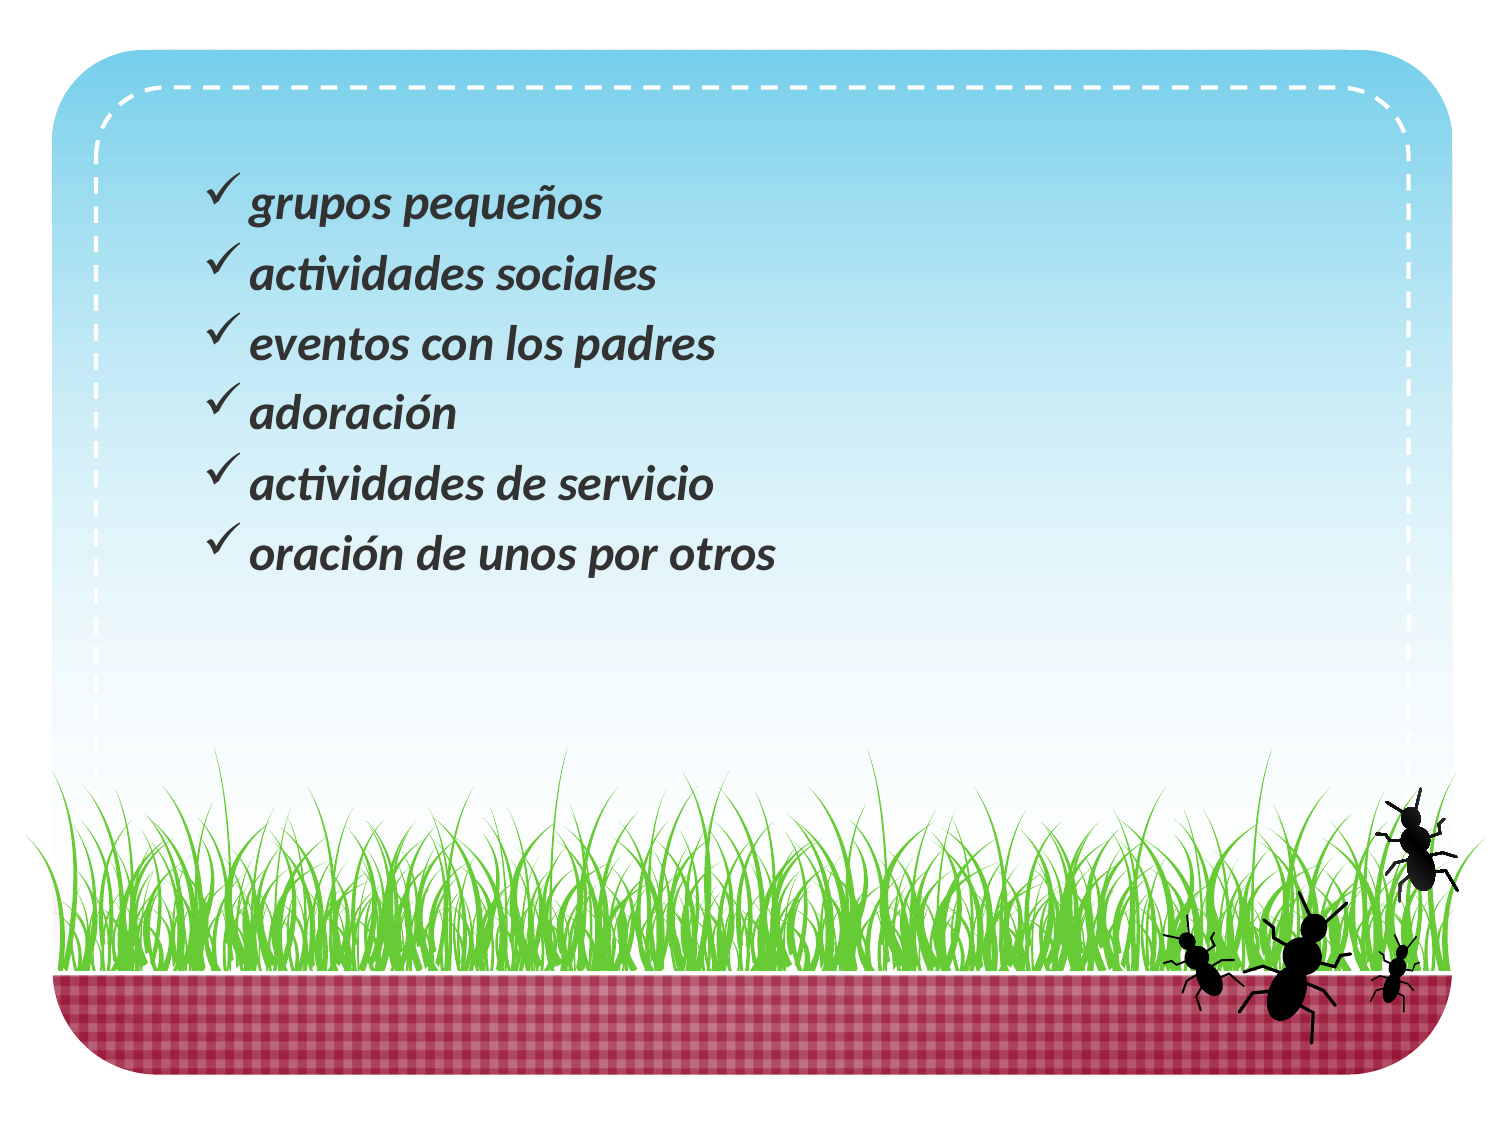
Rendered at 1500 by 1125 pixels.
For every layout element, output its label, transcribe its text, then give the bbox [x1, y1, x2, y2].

list grupos pequeños actividades sociales eventos con los padres adoración actividades de servicio oración de unos por otros [112, 162, 1400, 775]
